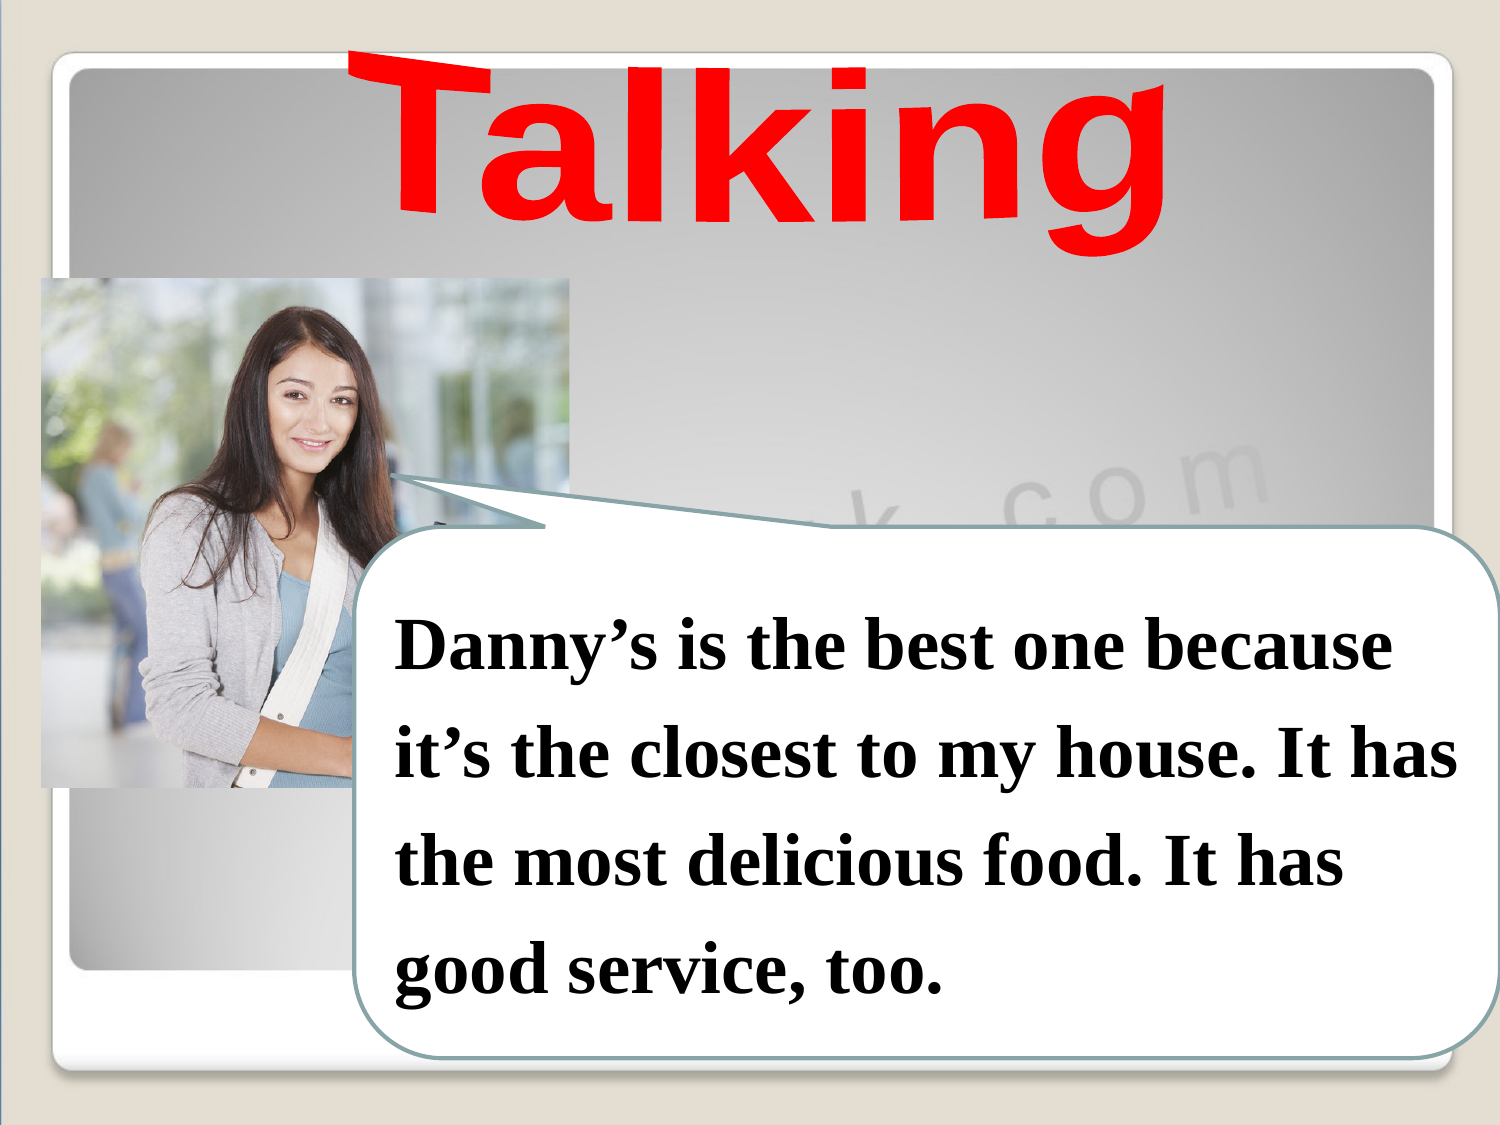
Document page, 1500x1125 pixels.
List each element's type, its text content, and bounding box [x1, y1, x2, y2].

picture [0, 0, 1500, 1125]
text_box Danny’s is the best one because it’s the closest to my house. It has the most delicious food. It has good service, too. [354, 496, 1500, 1059]
